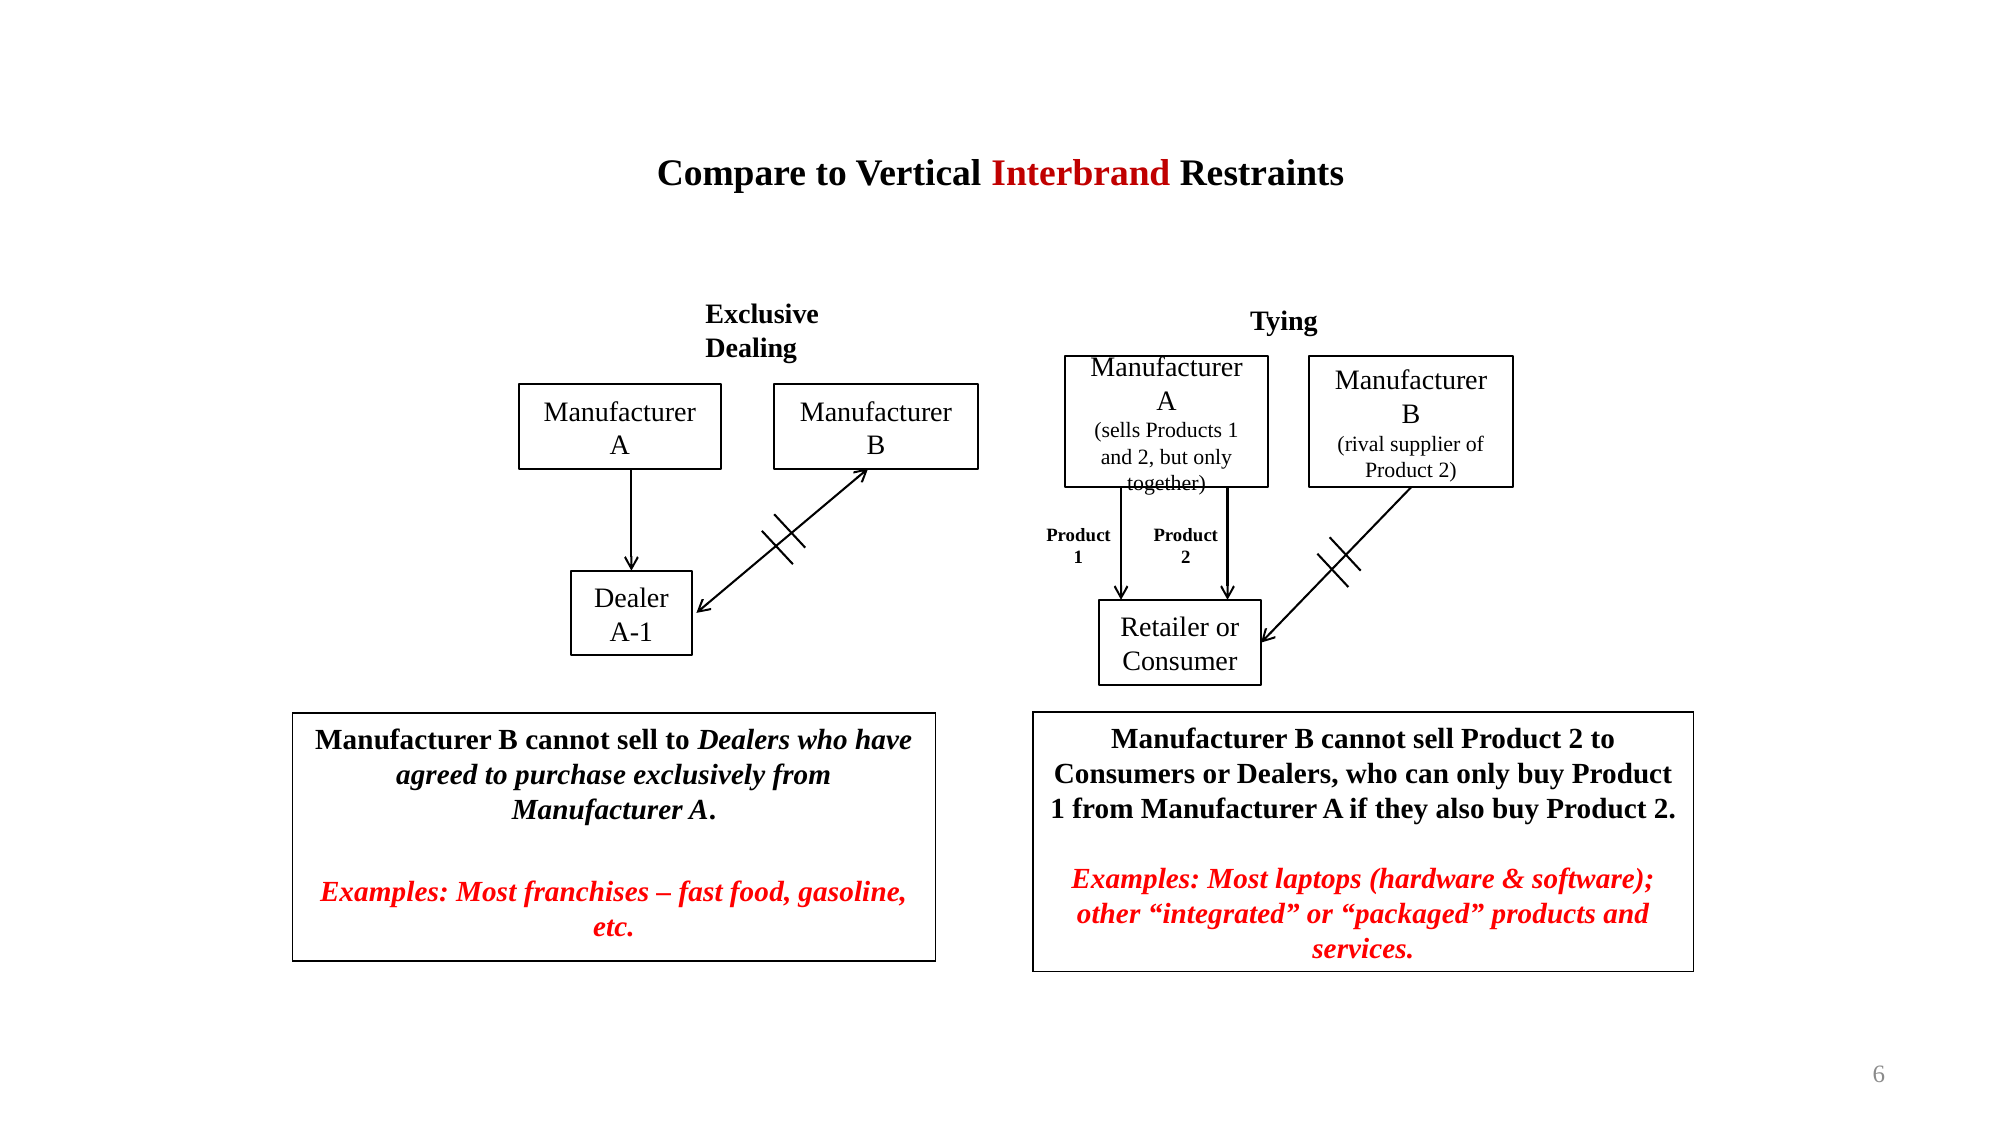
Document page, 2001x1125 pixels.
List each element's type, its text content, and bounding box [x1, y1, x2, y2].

text_box Manufacturer B cannot sell to Dealers who have agreed to purchase exclusively from Manufacturer A. Examples: Most franchises – fast food, gasoline, etc. [292, 713, 936, 962]
text_box Product 1 [1030, 515, 1116, 575]
text_box Manufacturer B cannot sell Product 2 to Consumers or Dealers, who can only buy Product 1 from Manufacturer A if they also buy Product 2. Examples: Most laptops (hardware & software); other “integrated” or “packaged” products and services. [1032, 712, 1694, 972]
text_box Compare to Vertical Interbrand Restraints [606, 102, 1395, 259]
text_box Manufacturer A (sells Products 1 and 2, but only together) [1063, 354, 1271, 489]
text_box Manufacturer A [516, 382, 723, 471]
text_box Exclusive Dealing [690, 287, 930, 371]
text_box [696, 468, 869, 614]
text_box Dealer A-1 [569, 569, 694, 657]
text_box Manufacturer B [772, 382, 980, 471]
text_box Retailer or Consumer [1097, 598, 1263, 687]
text_box Manufacturer B (rival supplier of Product 2) [1307, 354, 1515, 489]
slide_number 6 [1433, 1042, 1900, 1103]
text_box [1329, 536, 1361, 571]
text_box Product 2 [1138, 515, 1223, 575]
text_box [1317, 553, 1349, 588]
text_box Tying [1235, 295, 1361, 344]
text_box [1260, 487, 1412, 643]
